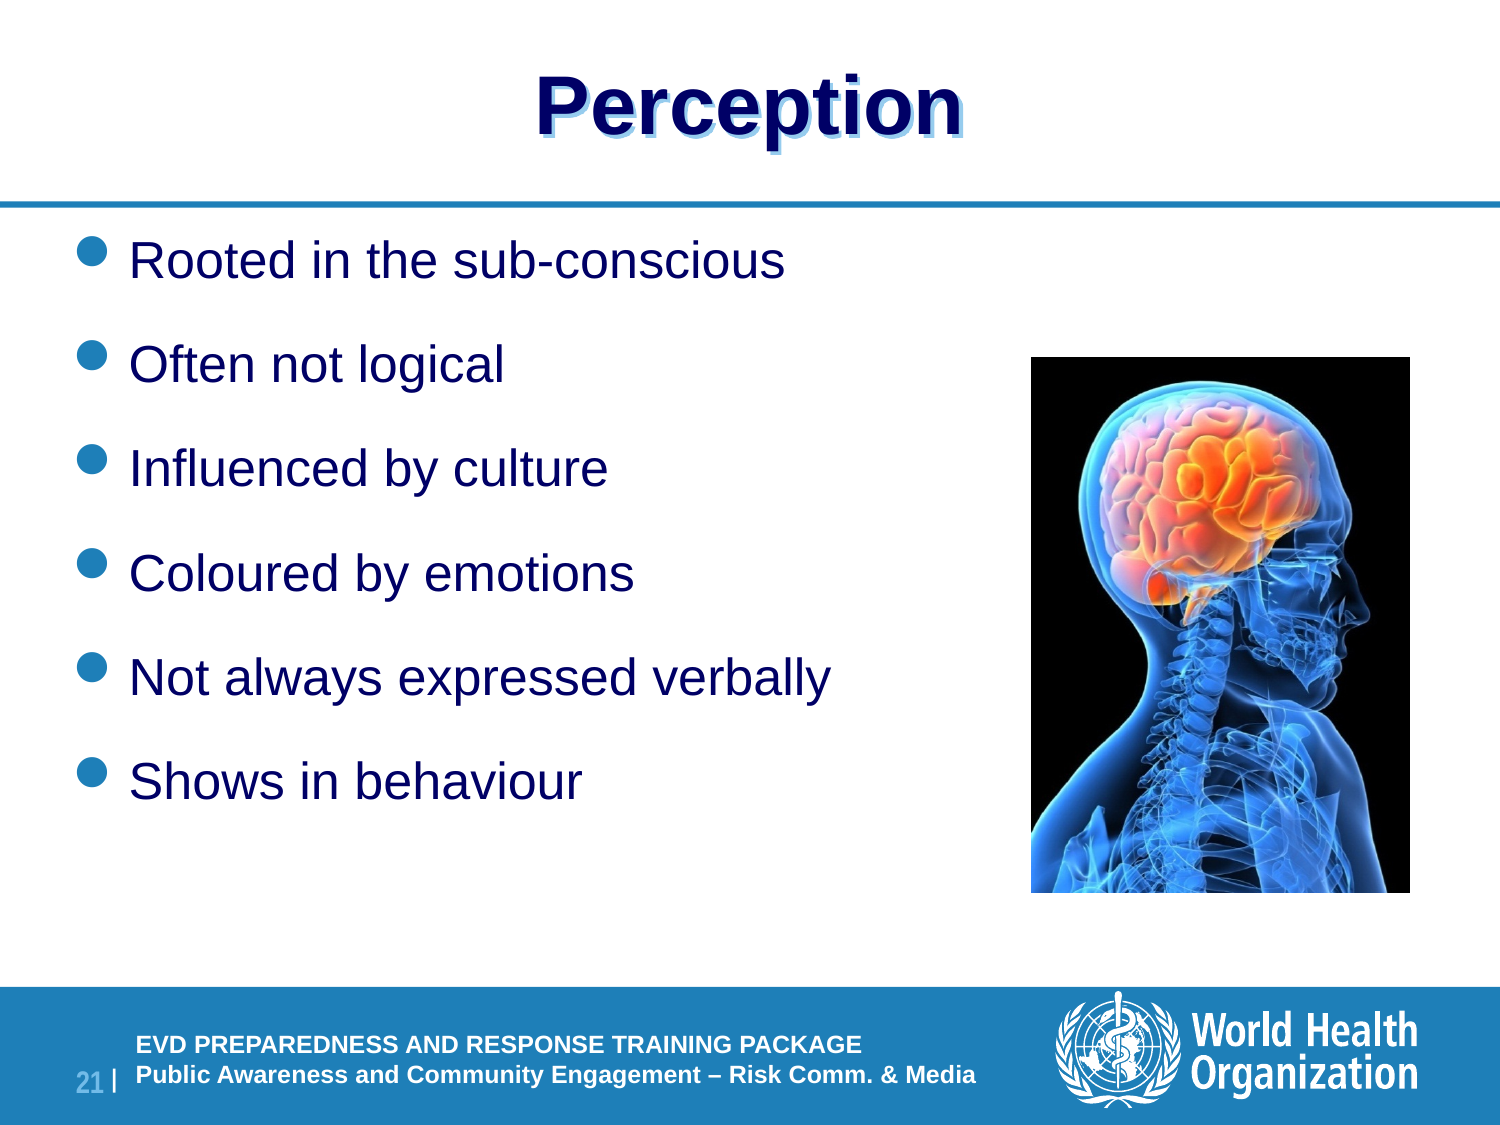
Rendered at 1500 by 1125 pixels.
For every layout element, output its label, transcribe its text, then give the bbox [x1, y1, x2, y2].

title Perception [0, 0, 1500, 204]
picture [1031, 357, 1410, 893]
list Rooted in the sub-conscious Often not logical Influenced by culture Coloured by emotions Not always expressed verbally Shows in behaviour [72, 226, 1433, 984]
